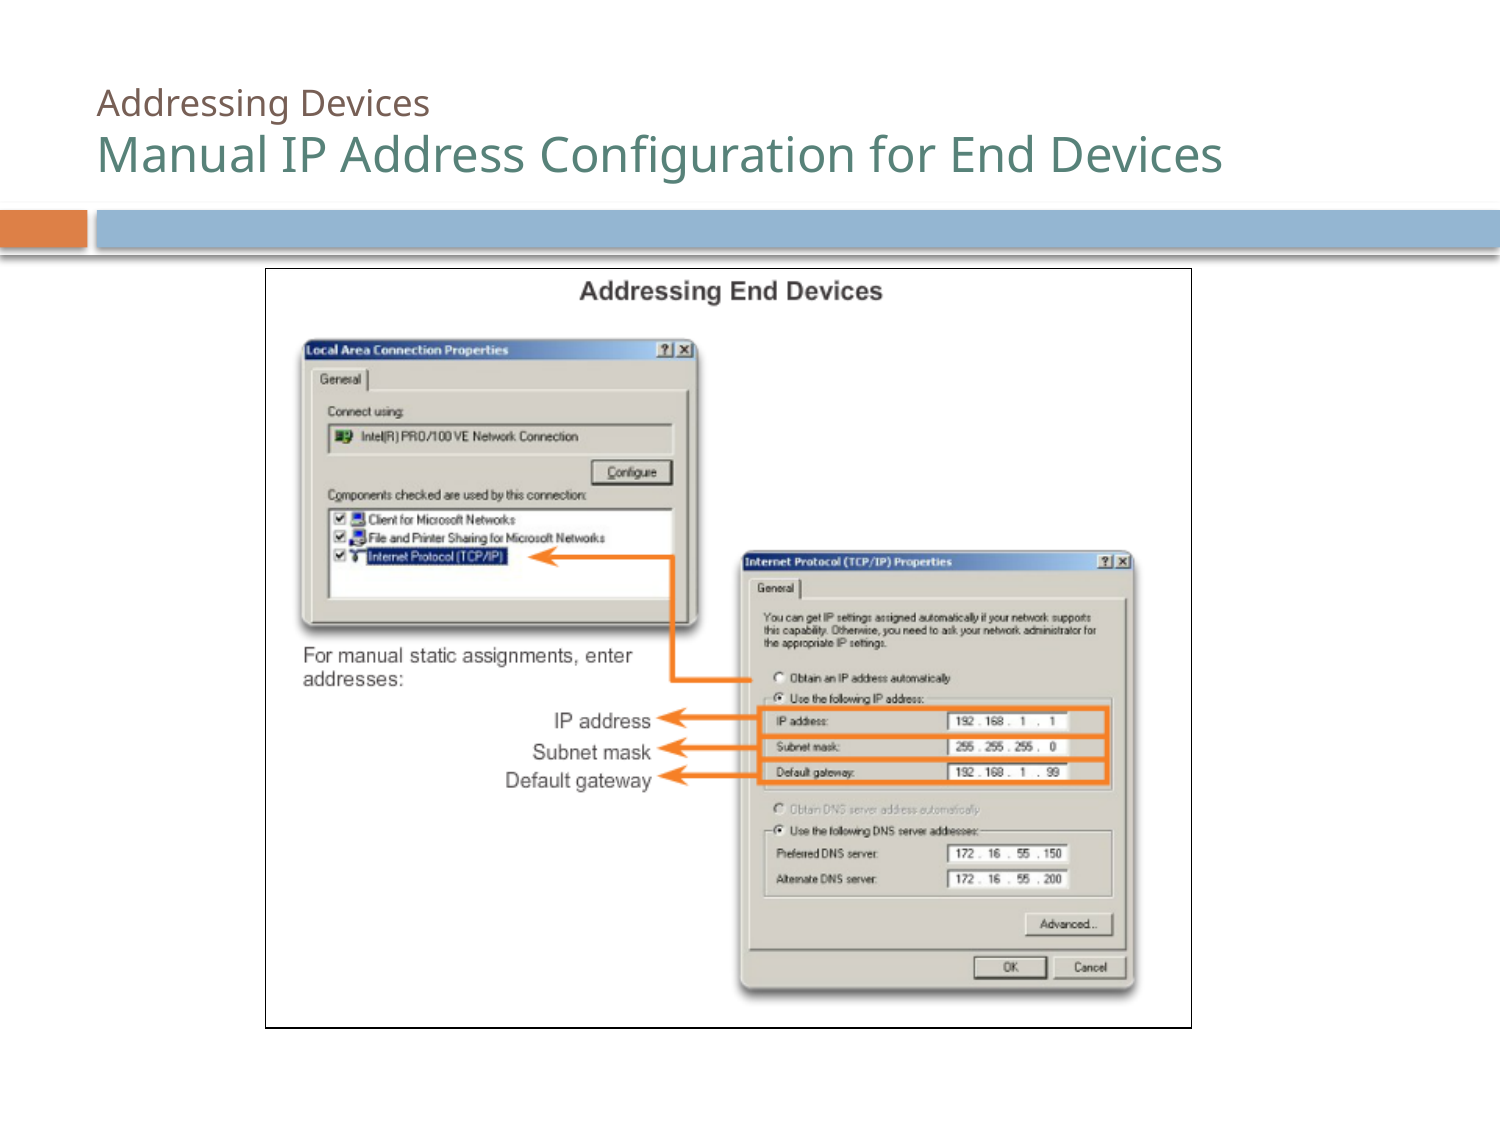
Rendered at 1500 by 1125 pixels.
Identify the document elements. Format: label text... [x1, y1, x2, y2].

title Addressing Devices Manual IP Address Configuration for End Devices [81, 71, 1419, 190]
picture [265, 268, 1192, 1028]
